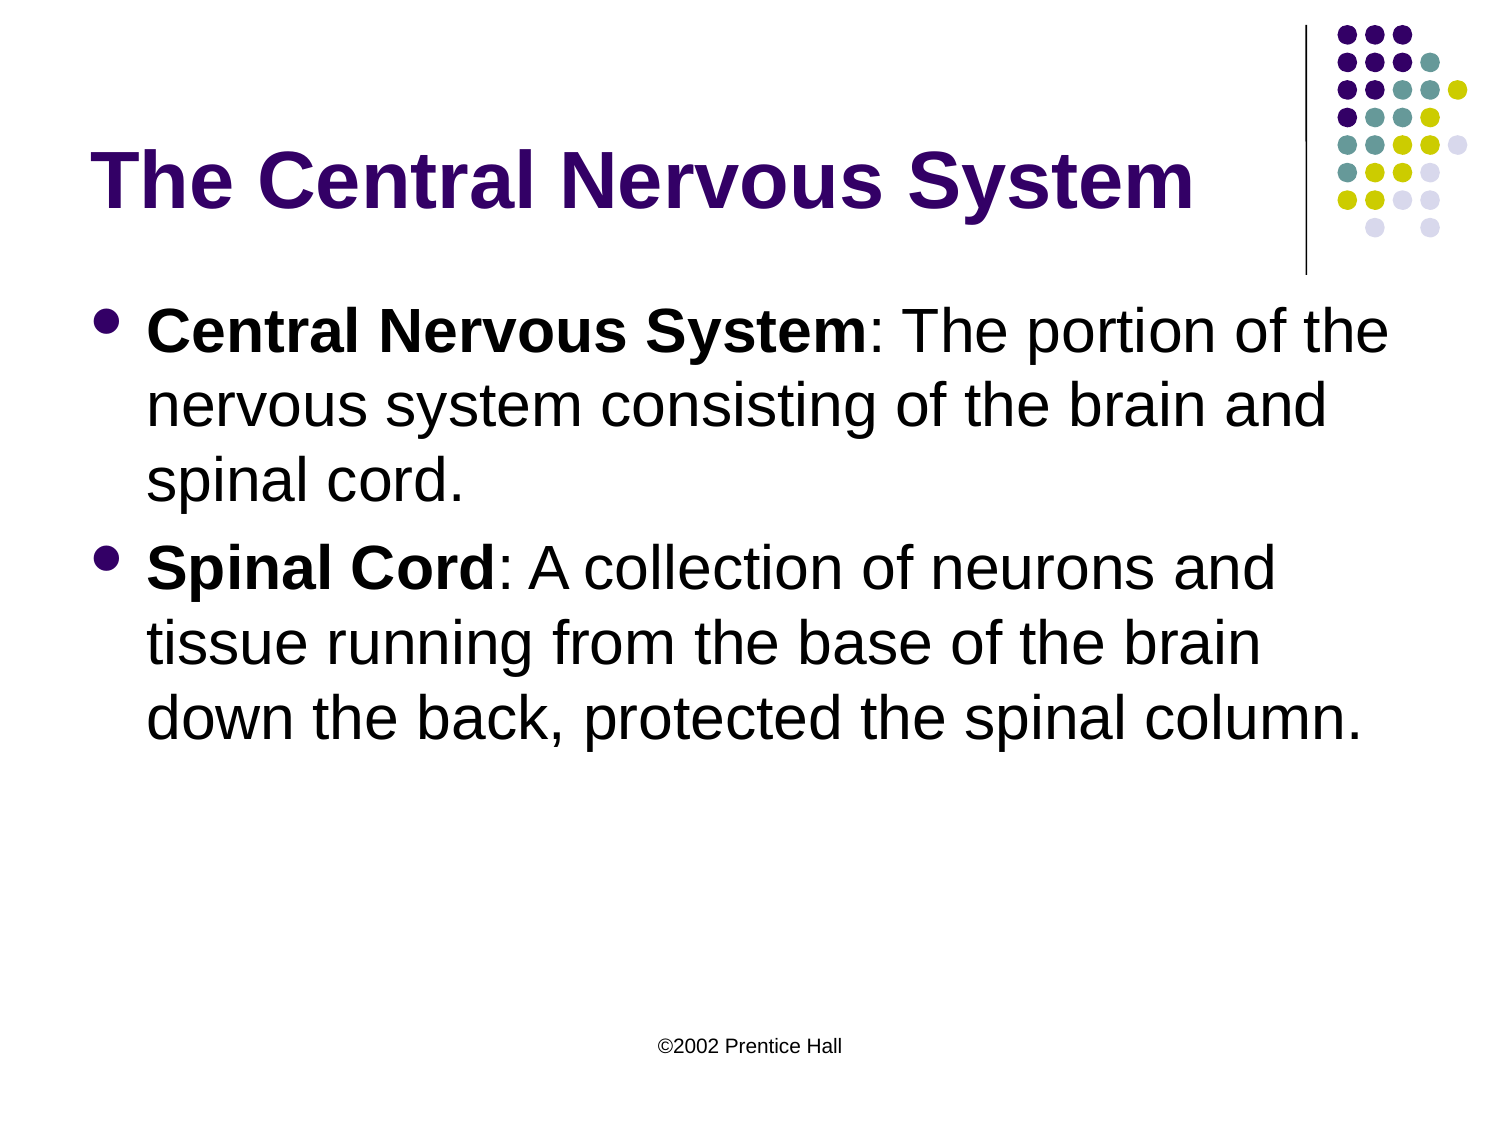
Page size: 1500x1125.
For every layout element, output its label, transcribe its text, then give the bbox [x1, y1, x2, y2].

footer ©2002 Prentice Hall [512, 1025, 988, 1100]
title The Central Nervous System [75, 20, 1313, 233]
list Central Nervous System: The portion of the nervous system consisting of the brain and spinal cord. Spinal Cord: A collection of neurons and tissue running from the base of the brain down the back, protected the spinal column. [75, 282, 1425, 1006]
